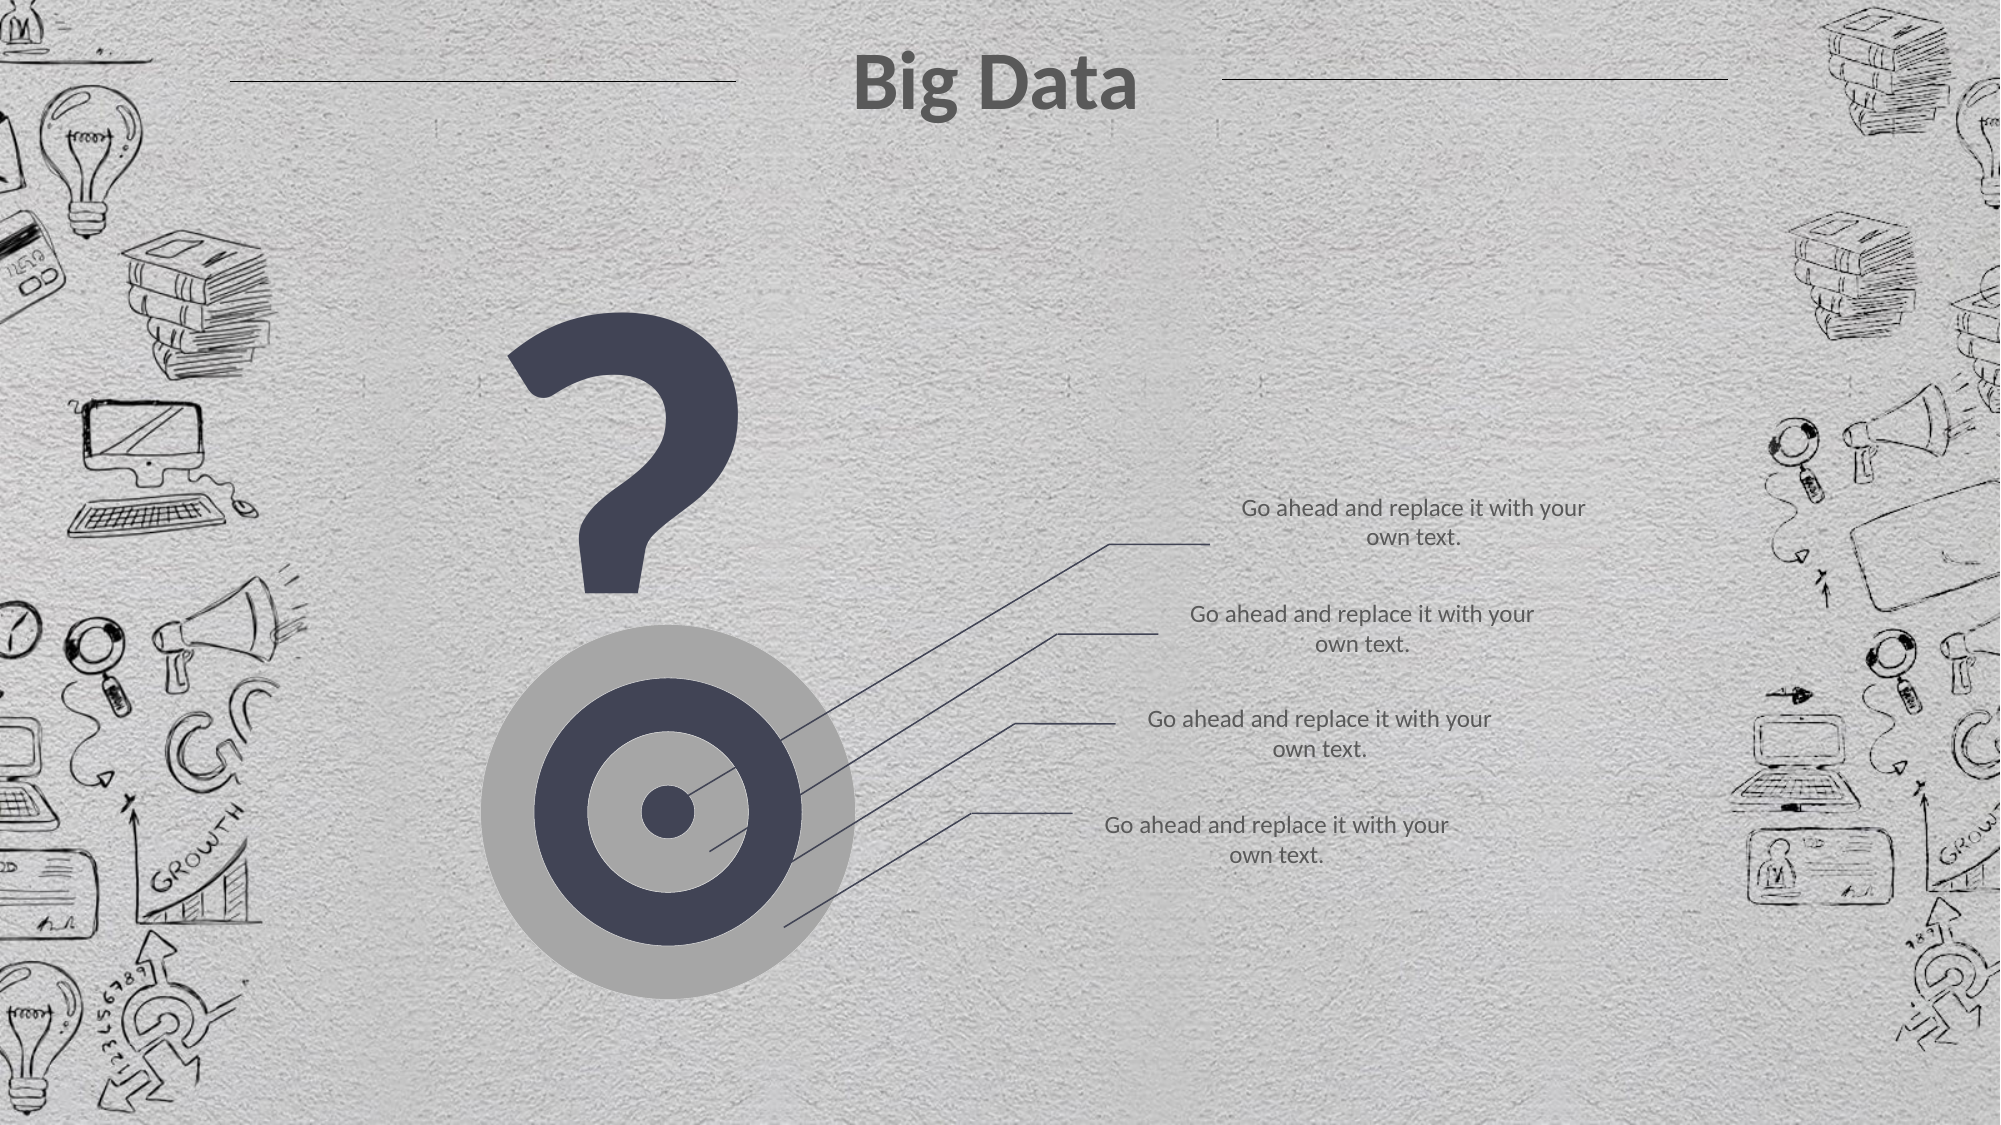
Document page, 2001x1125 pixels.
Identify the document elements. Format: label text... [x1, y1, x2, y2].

text_box Go ahead and replace it with your own text. [1167, 584, 1559, 671]
text_box Go ahead and replace it with your own text. [1124, 689, 1516, 776]
text_box [533, 676, 804, 947]
text_box Go ahead and replace it with your own text. [1218, 477, 1610, 564]
text_box [640, 784, 696, 840]
text_box ? [463, 112, 783, 878]
text_box Go ahead and replace it with your own text. [1081, 795, 1473, 882]
text_box [479, 623, 857, 1001]
picture [0, 0, 2000, 1125]
text_box [586, 730, 750, 894]
